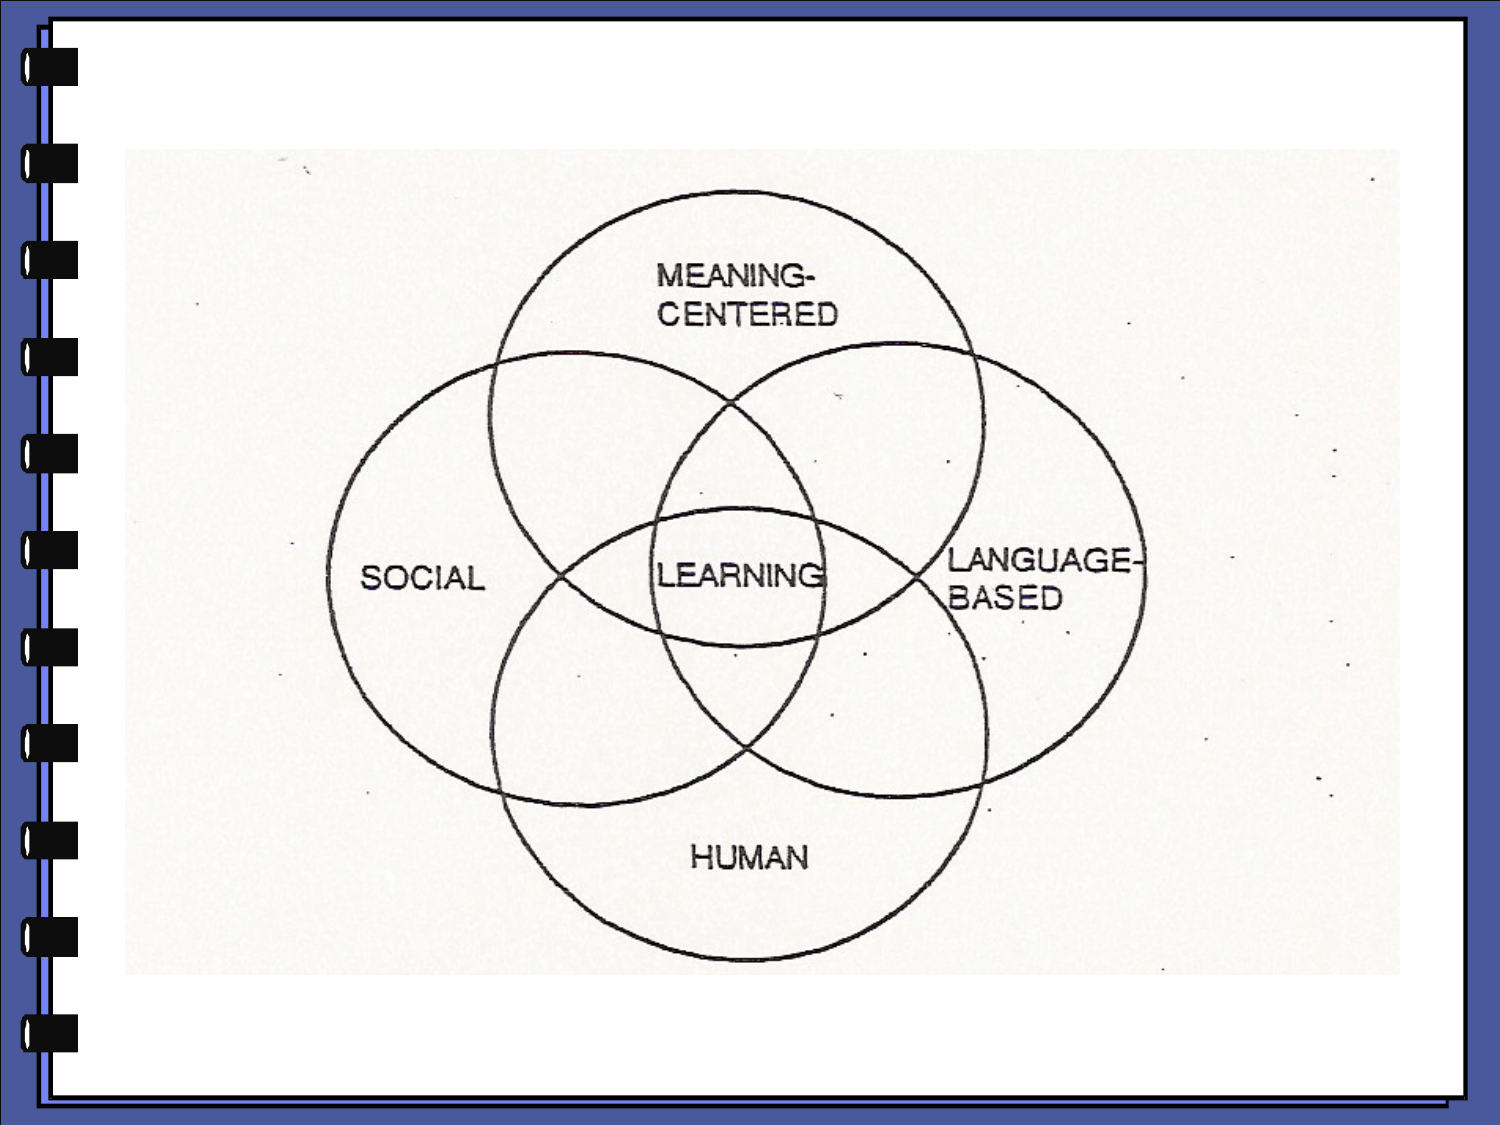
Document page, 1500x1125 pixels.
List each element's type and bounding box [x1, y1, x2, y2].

picture [124, 149, 1401, 976]
